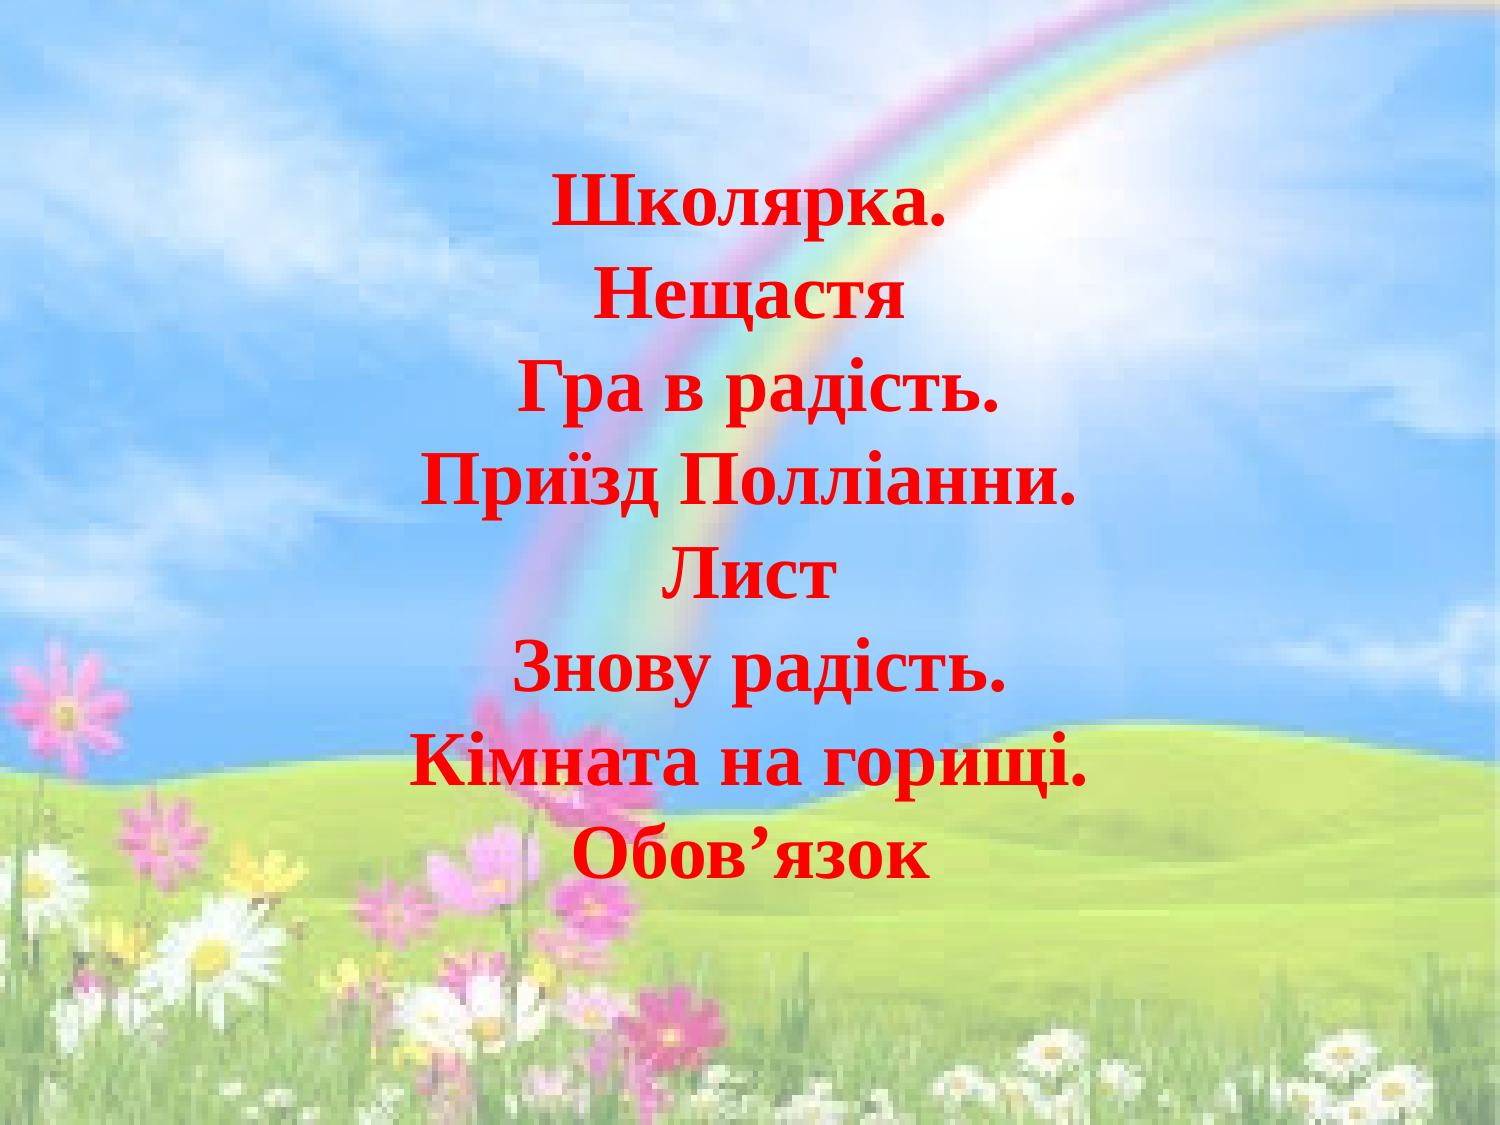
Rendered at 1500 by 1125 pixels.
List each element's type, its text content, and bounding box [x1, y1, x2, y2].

title Школярка. Нещастя Гра в радість. Приїзд Полліанни. Лист Знову радість. Кімната на горищі. Обов’язок [75, 45, 1425, 997]
